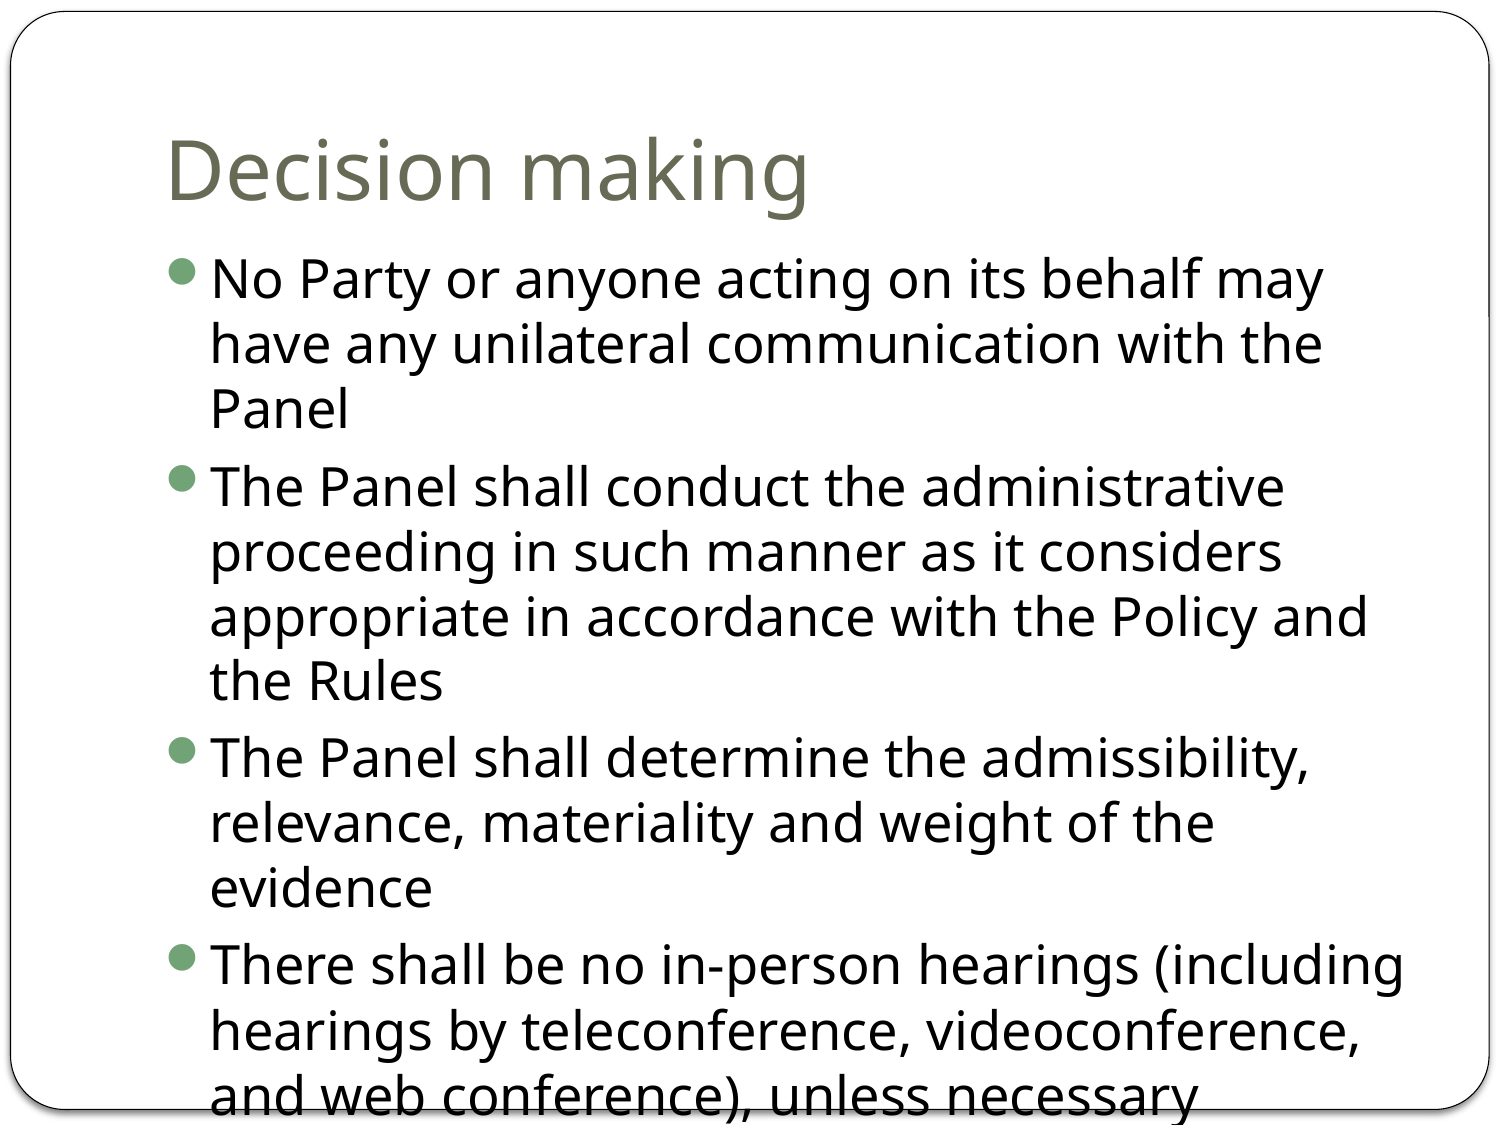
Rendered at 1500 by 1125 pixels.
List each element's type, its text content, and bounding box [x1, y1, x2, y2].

title Decision making [150, 45, 1425, 233]
list No Party or anyone acting on its behalf may have any unilateral communication with the Panel The Panel shall conduct the administrative proceeding in such manner as it considers appropriate in accordance with the Policy and the Rules The Panel shall determine the admissibility, relevance, materiality and weight of the evidence There shall be no in-person hearings (including hearings by teleconference, videoconference, and web conference), unless necessary [150, 237, 1425, 988]
